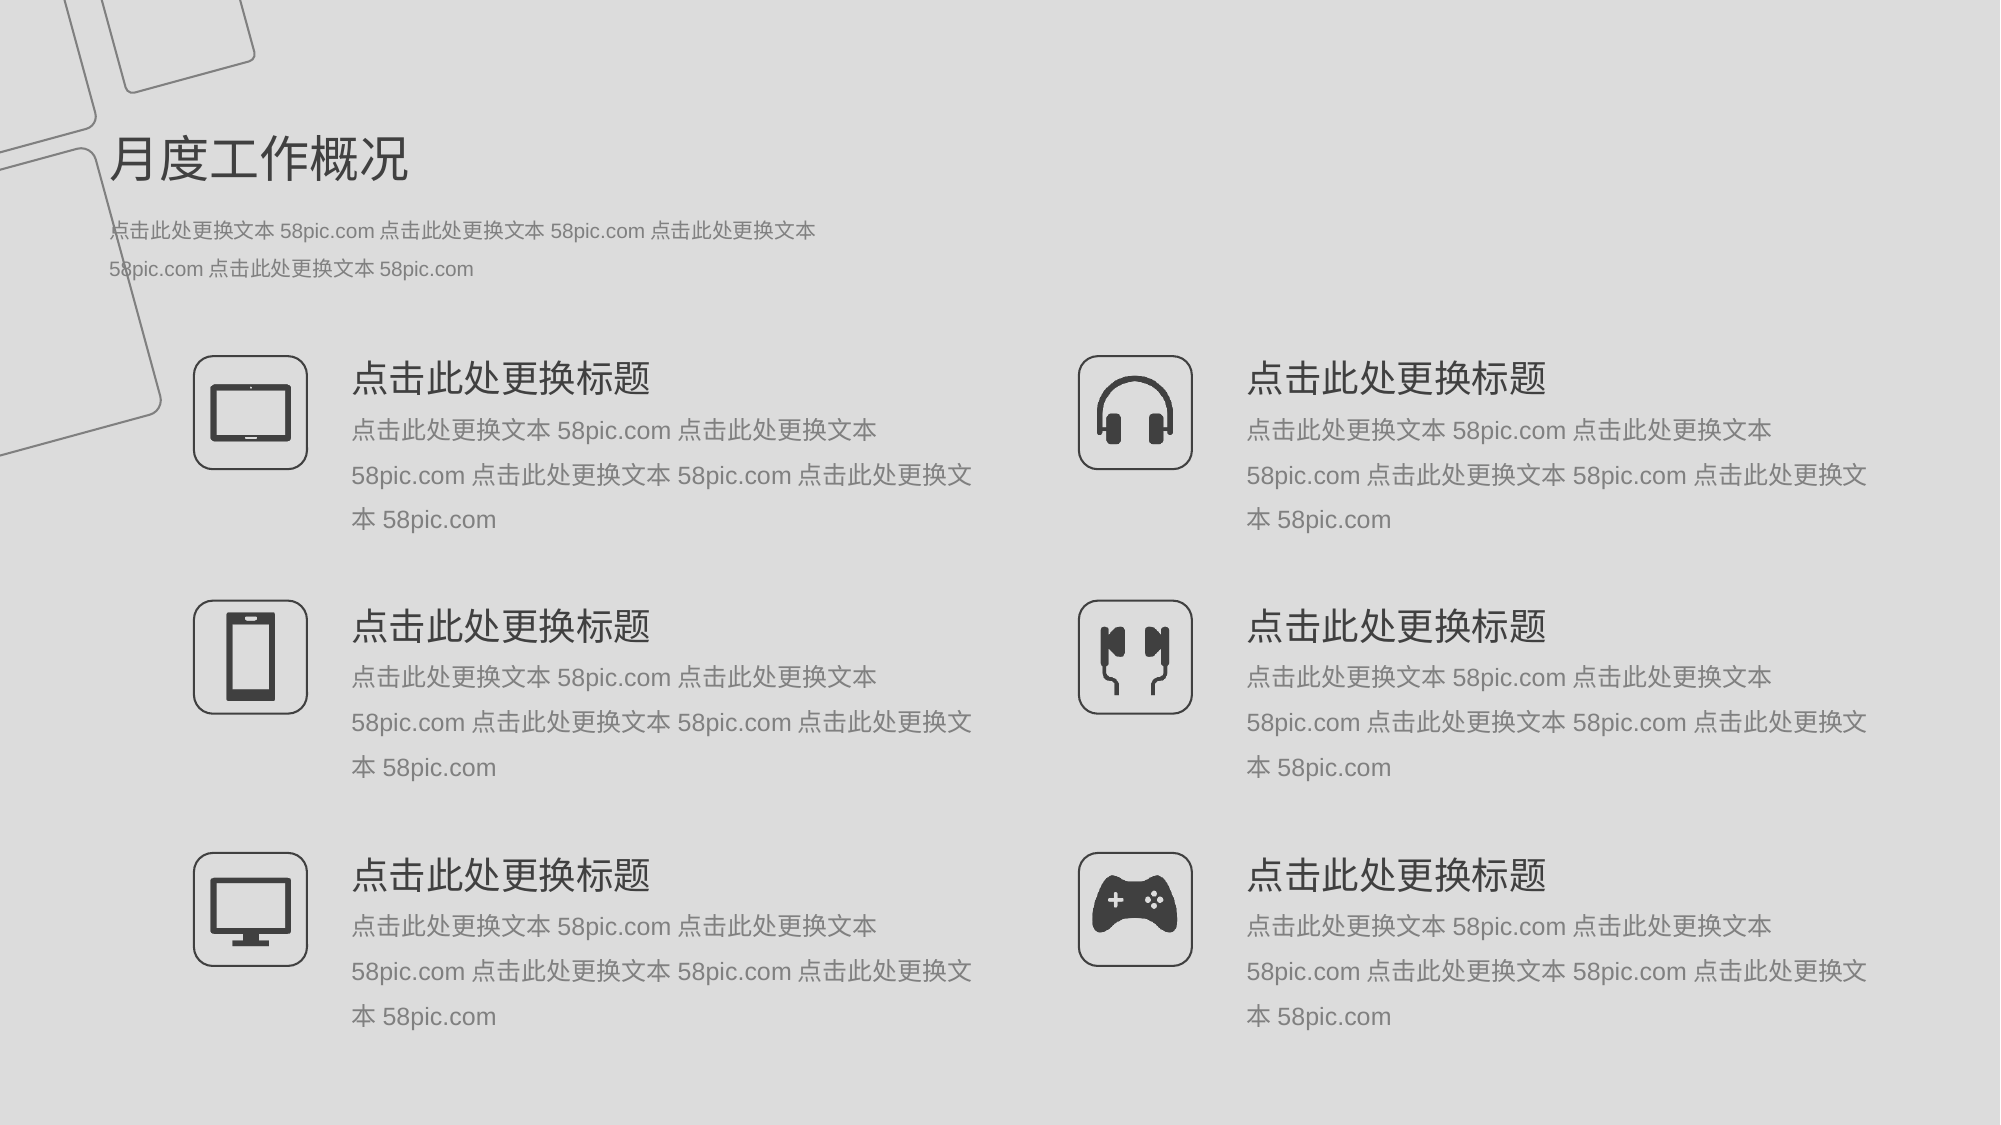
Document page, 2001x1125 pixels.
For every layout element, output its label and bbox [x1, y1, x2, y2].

text_box [193, 328, 1896, 995]
text_box [0, 0, 895, 449]
